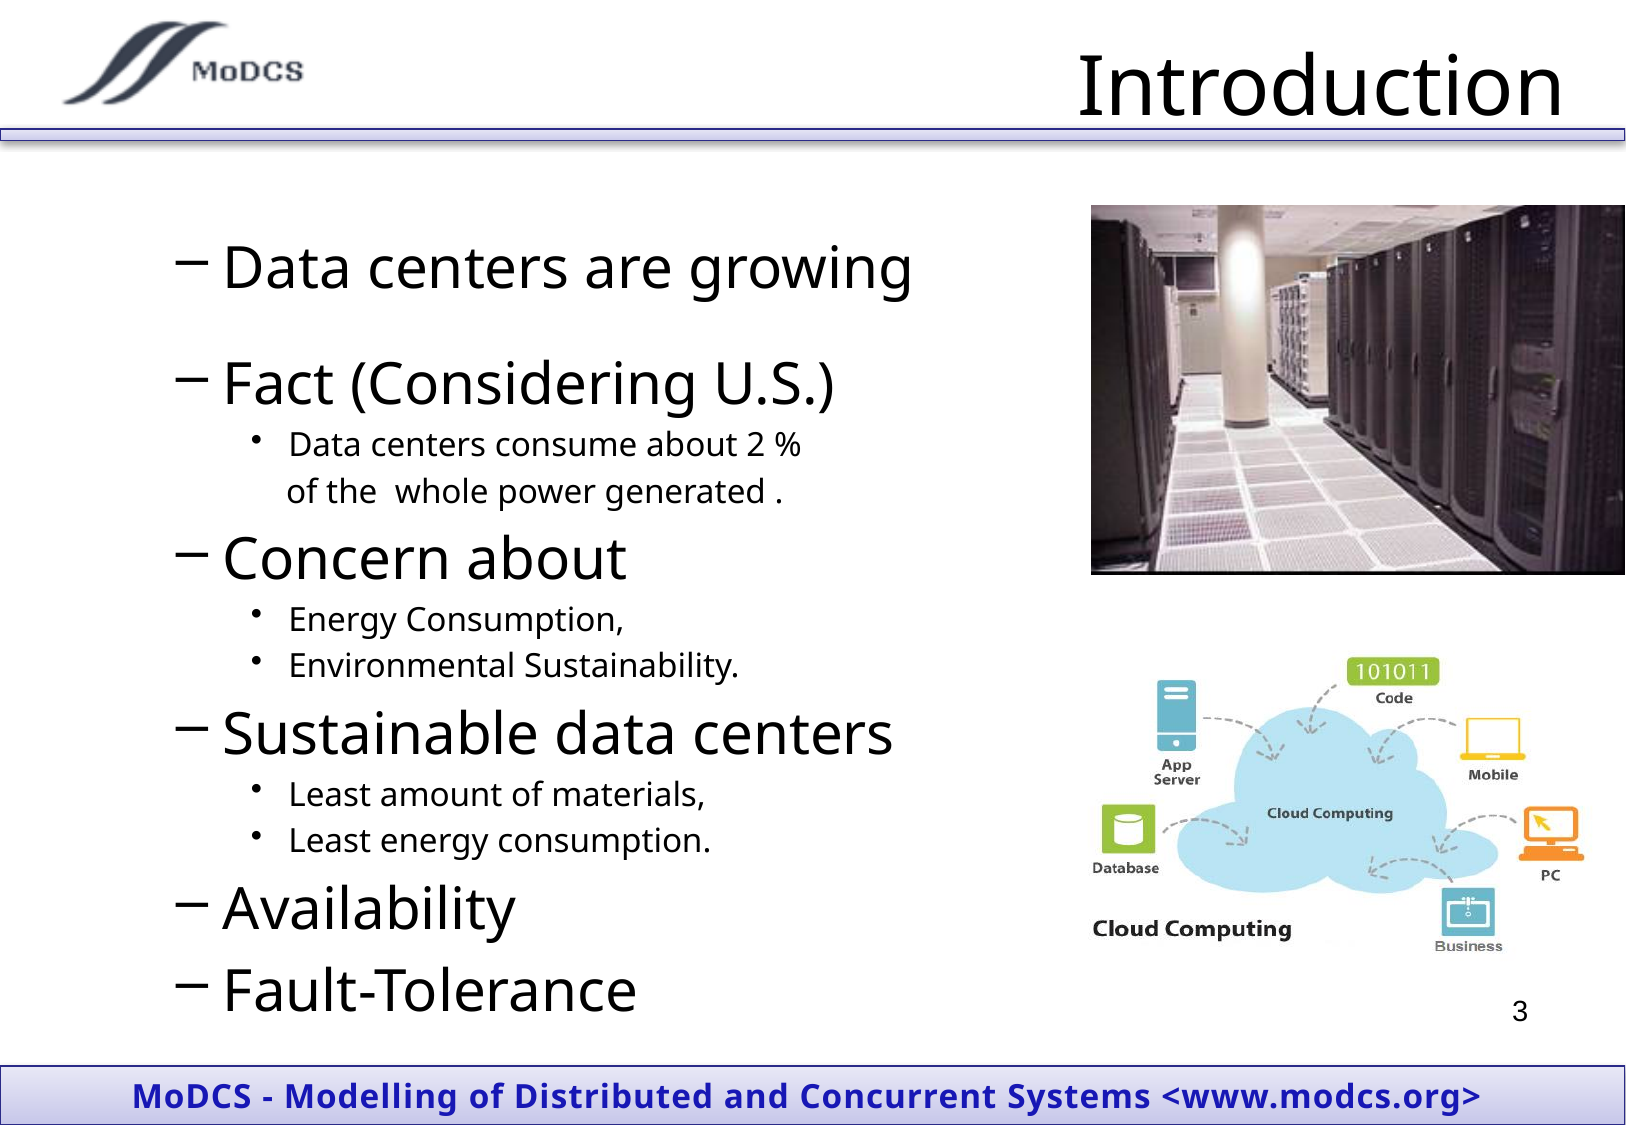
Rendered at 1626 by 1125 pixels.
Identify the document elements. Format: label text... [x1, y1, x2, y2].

picture [1072, 635, 1607, 988]
list Data centers are growing Fact (Considering U.S.) Data centers consume about 2 % of the whole power generated . Concern about Energy Consumption, Environmental Sustainability. Sustainable data centers Least amount of materials, Least energy consumption. Availability Fault-Tolerance [85, 152, 1549, 915]
picture [1090, 205, 1625, 575]
slide_number 3 [1163, 997, 1544, 1055]
title Introduction [390, 34, 1581, 130]
picture [0, 0, 425, 128]
